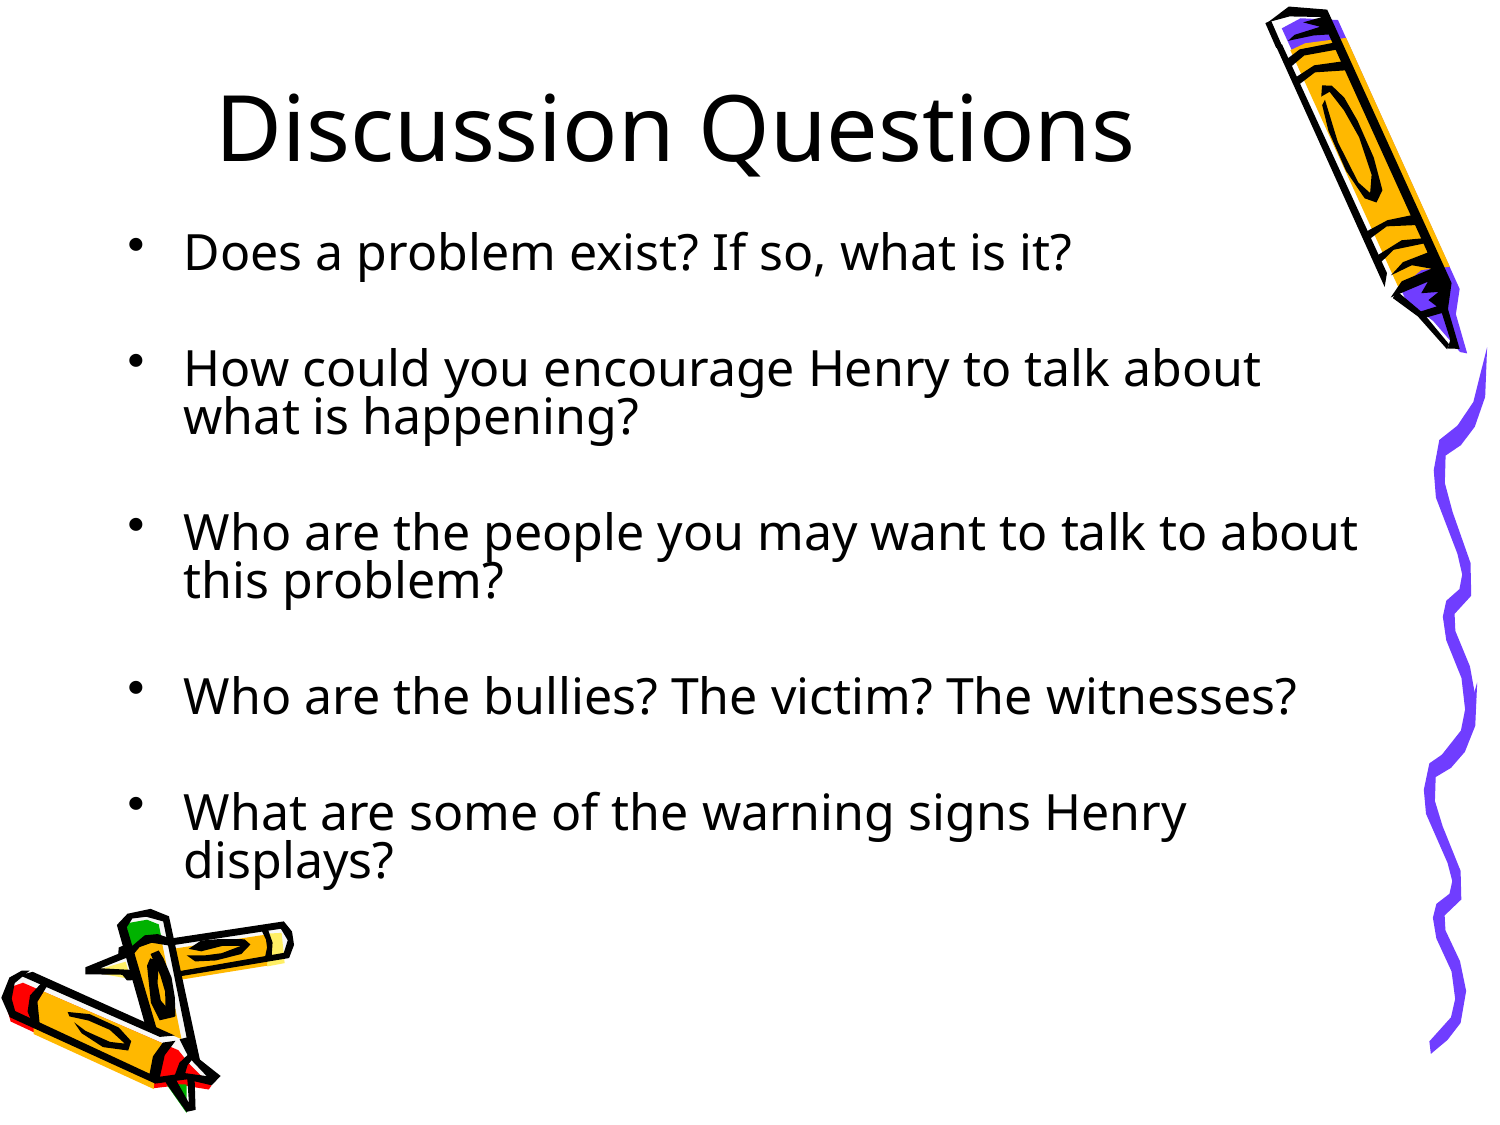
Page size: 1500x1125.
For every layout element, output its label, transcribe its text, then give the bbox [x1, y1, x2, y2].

list Does a problem exist? If so, what is it? How could you encourage Henry to talk about what is happening? Who are the people you may want to talk to about this problem? Who are the bullies? The victim? The witnesses? What are some of the warning signs Henry displays? [112, 224, 1376, 951]
title Discussion Questions [112, 24, 1240, 188]
